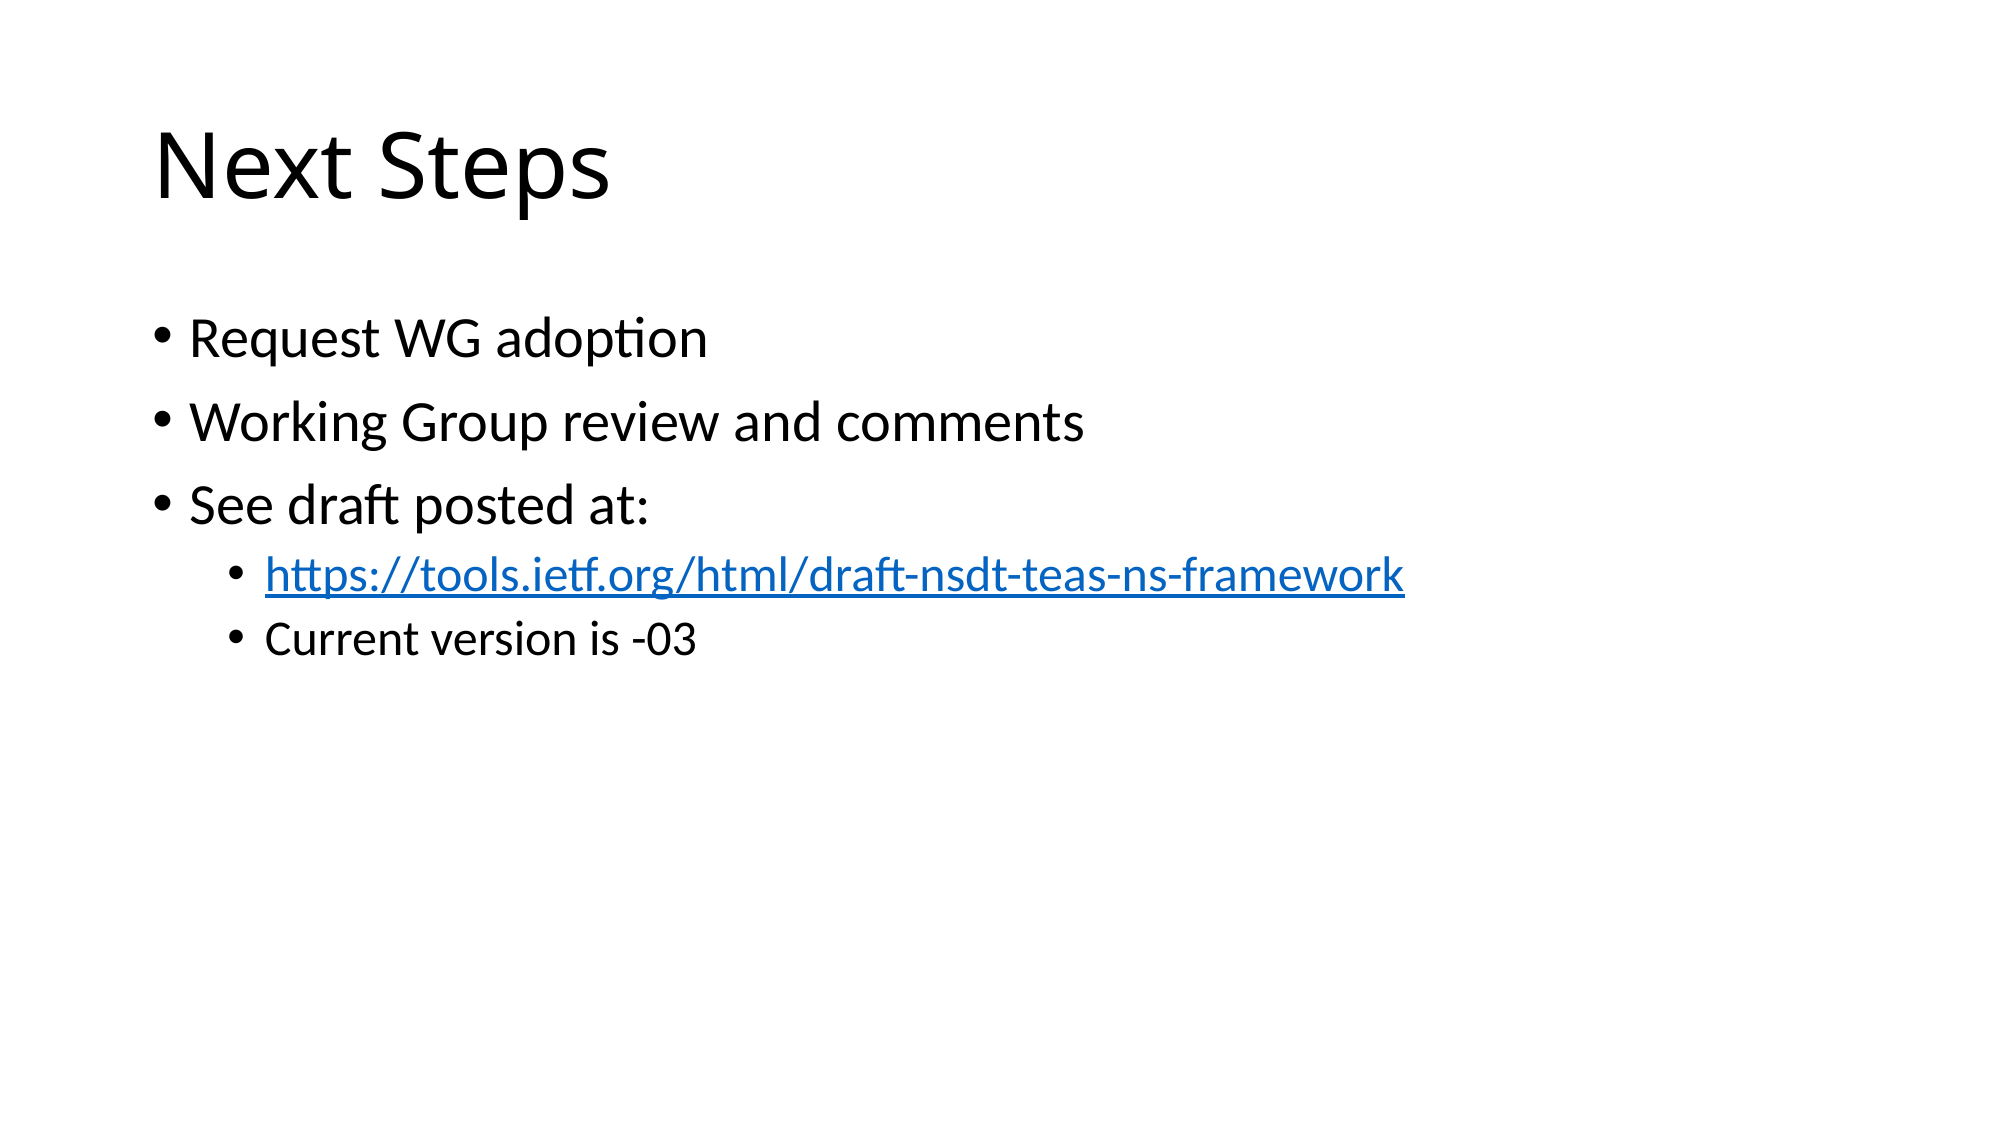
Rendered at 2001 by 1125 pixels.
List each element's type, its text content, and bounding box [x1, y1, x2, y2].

title Next Steps [137, 59, 1863, 278]
list Request WG adoption Working Group review and comments See draft posted at: https://tools.ietf.org/html/draft-nsdt-teas-ns-framework Current version is -03 [137, 299, 1863, 1014]
